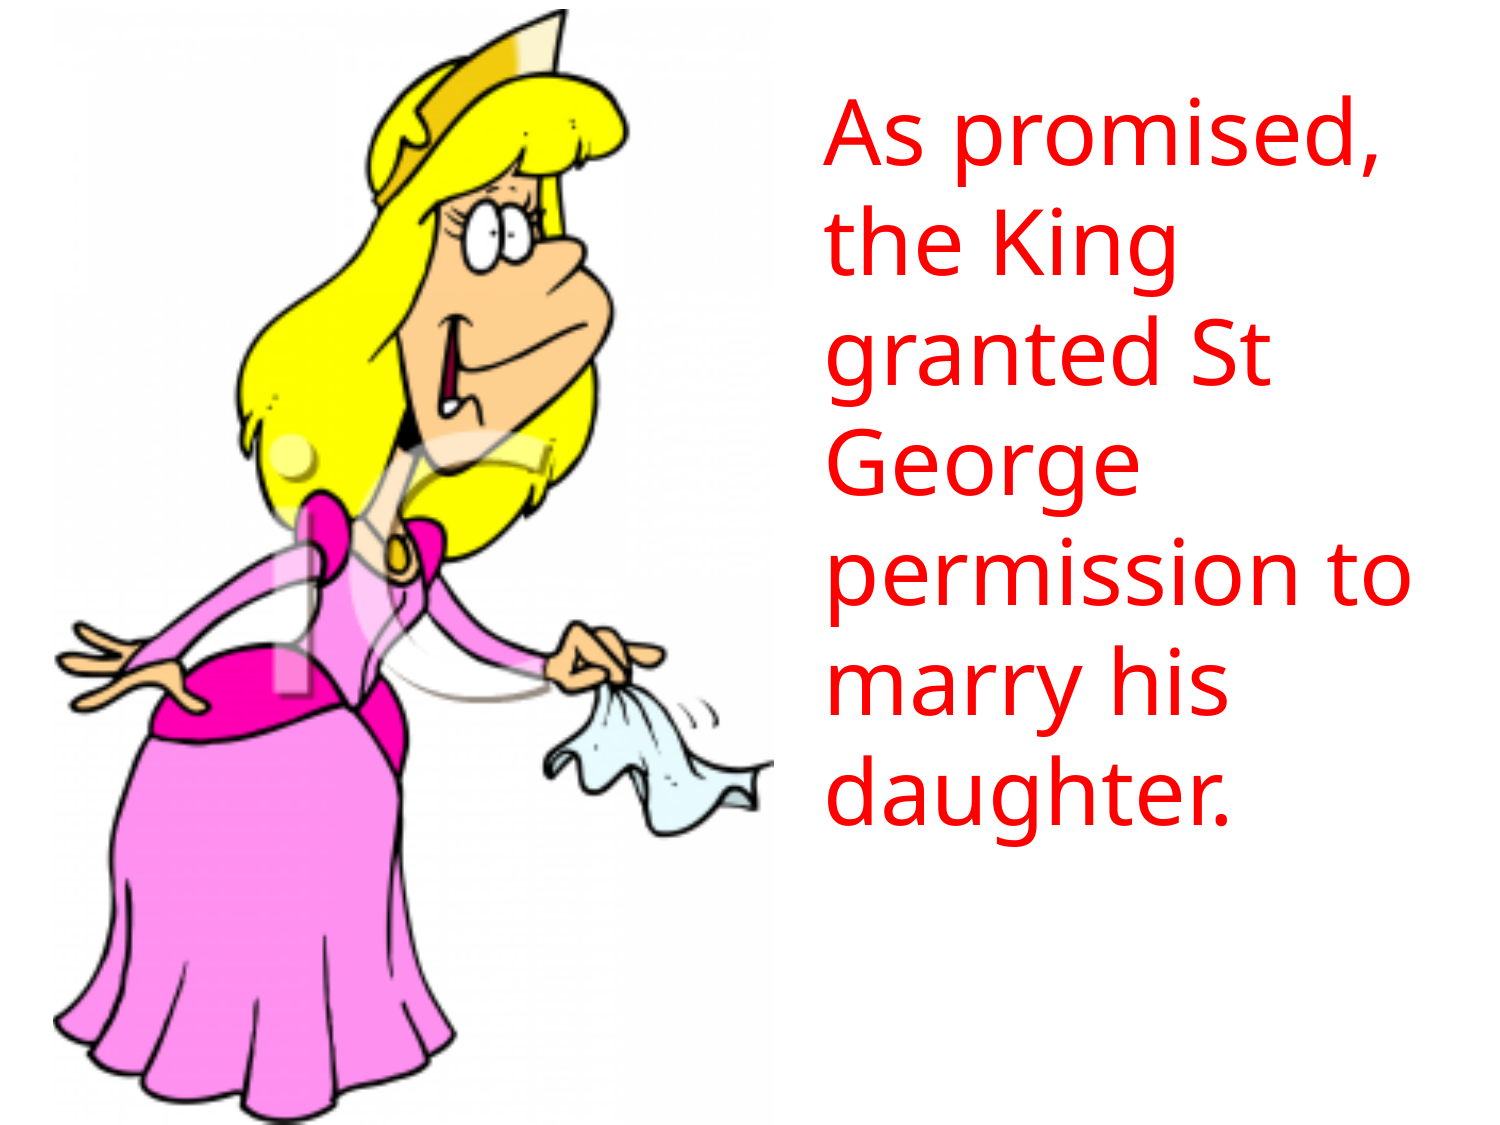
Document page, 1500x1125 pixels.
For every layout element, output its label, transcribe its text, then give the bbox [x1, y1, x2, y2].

picture [52, 8, 774, 1125]
text_box As promised, the King granted St George permission to marry his daughter. [809, 66, 1447, 851]
